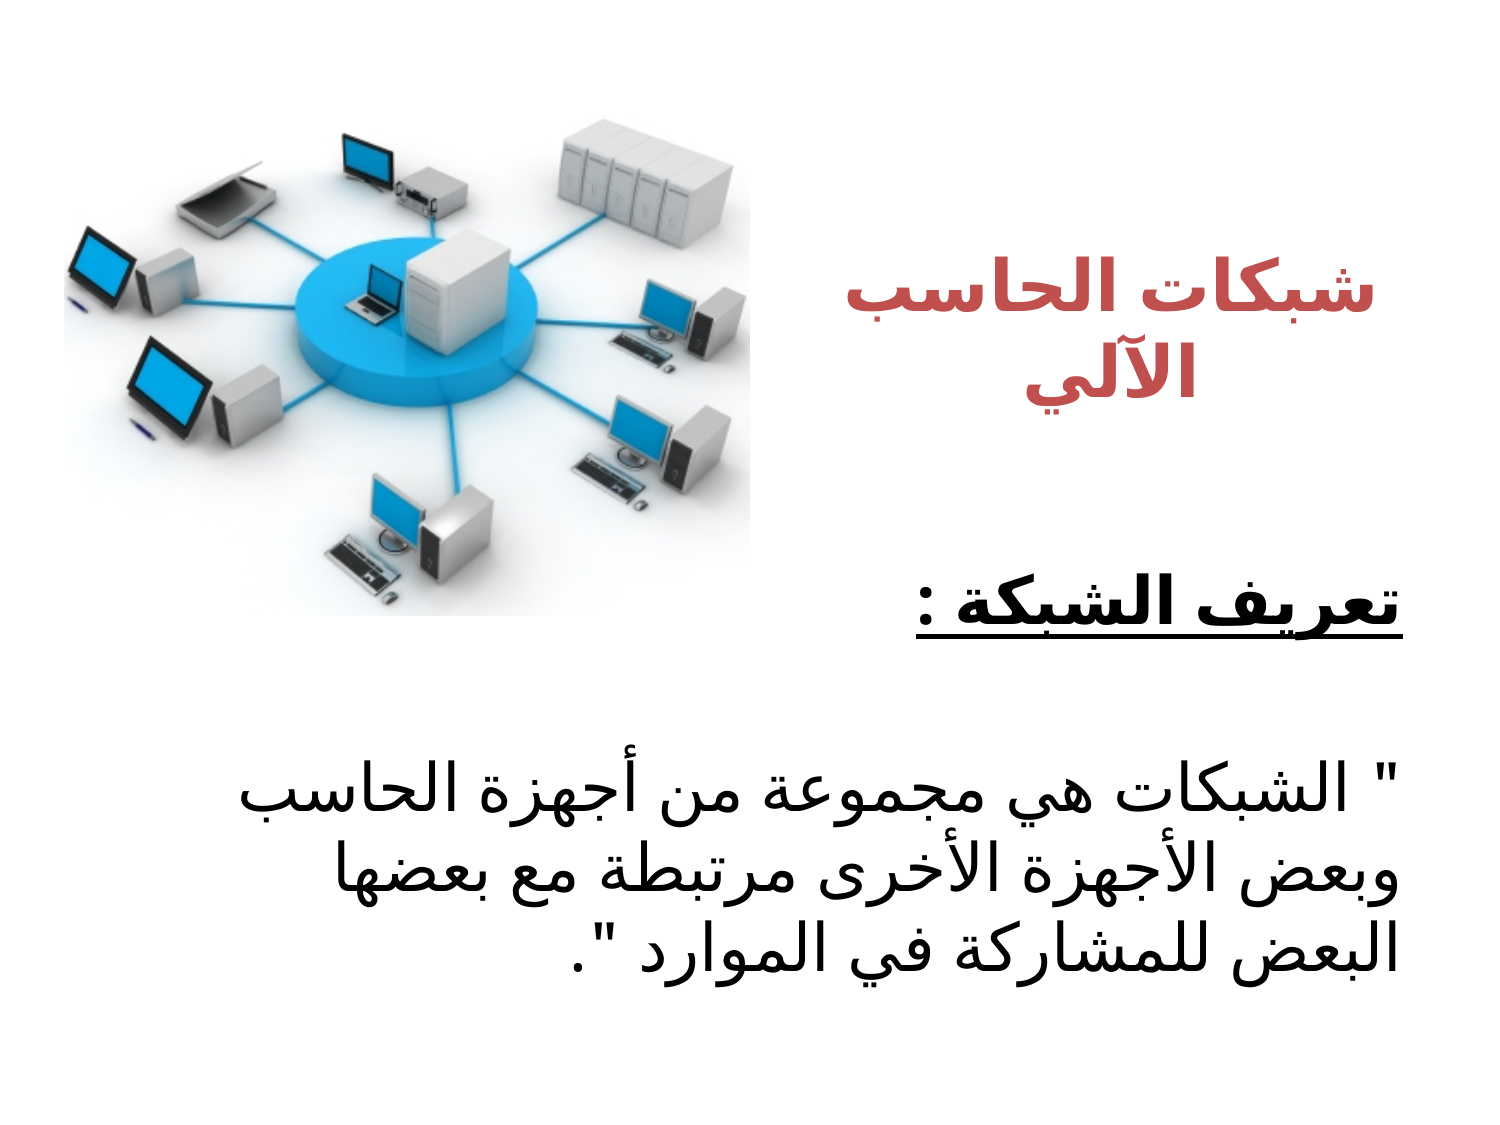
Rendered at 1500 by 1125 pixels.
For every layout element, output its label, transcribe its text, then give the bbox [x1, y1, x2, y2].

picture [64, 101, 751, 616]
title شبكات الحاسب الآلي [797, 231, 1425, 420]
list تعريف الشبكة : " الشبكات هي مجموعة من أجهزة الحاسب وبعض الأجهزة الأخرى مرتبطة مع بعضها البعض للمشاركة في الموارد ". [147, 550, 1419, 965]
